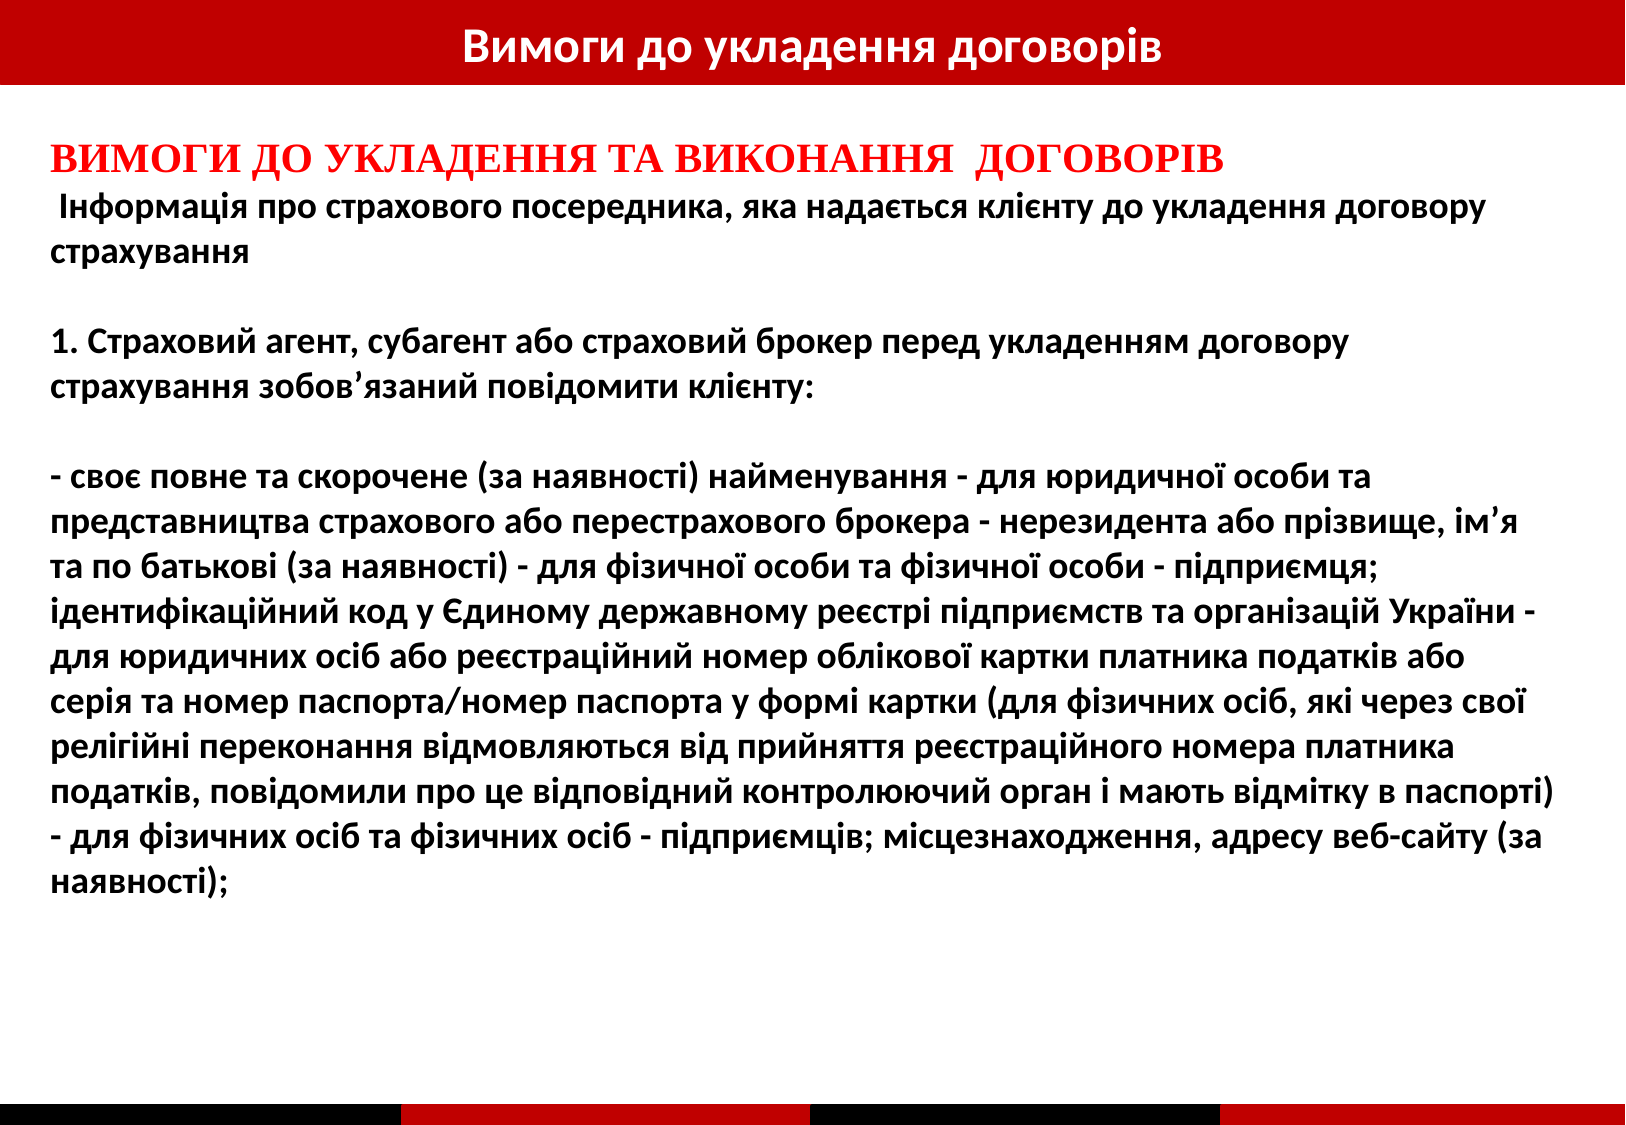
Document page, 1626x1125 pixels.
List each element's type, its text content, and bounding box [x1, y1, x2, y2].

text_box [401, 1104, 810, 1125]
text_box Вимоги до укладення договорів [0, 0, 1625, 85]
text_box [810, 1104, 1220, 1125]
text_box [1220, 1104, 1625, 1125]
text_box [0, 1104, 401, 1125]
text_box ВИМОГИ ДО УКЛАДЕННЯ ТА ВИКОНАННЯ ДОГОВОРІВ Інформація про страхового посередника, яка надається клієнту до укладення договору страхування 1. Страховий агент, субагент або страховий брокер перед укладенням договору страхування зобов’язаний повідомити клієнту: - своє повне та скорочене (за наявності) найменування - для юридичної особи та представництва страхового або перестрахового брокера - нерезидента або прізвище, ім’я та по батькові (за наявності) - для фізичної особи та фізичної особи - підприємця; ідентифікаційний код у Єдиному державному реєстрі підприємств та організацій України - для юридичних осіб або реєстраційний номер облікової картки платника податків або серія та номер паспорта/номер паспорта у формі картки (для фізичних осіб, які через свої релігійні переконання відмовляються від прийняття реєстраційного номера платника податків, повідомили про це відповідний контролюючий орган і мають відмітку в паспорті) - для фізичних осіб та фізичних осіб - підприємців; місцезнаходження, адресу веб-сайту (за наявності); [35, 123, 1571, 909]
